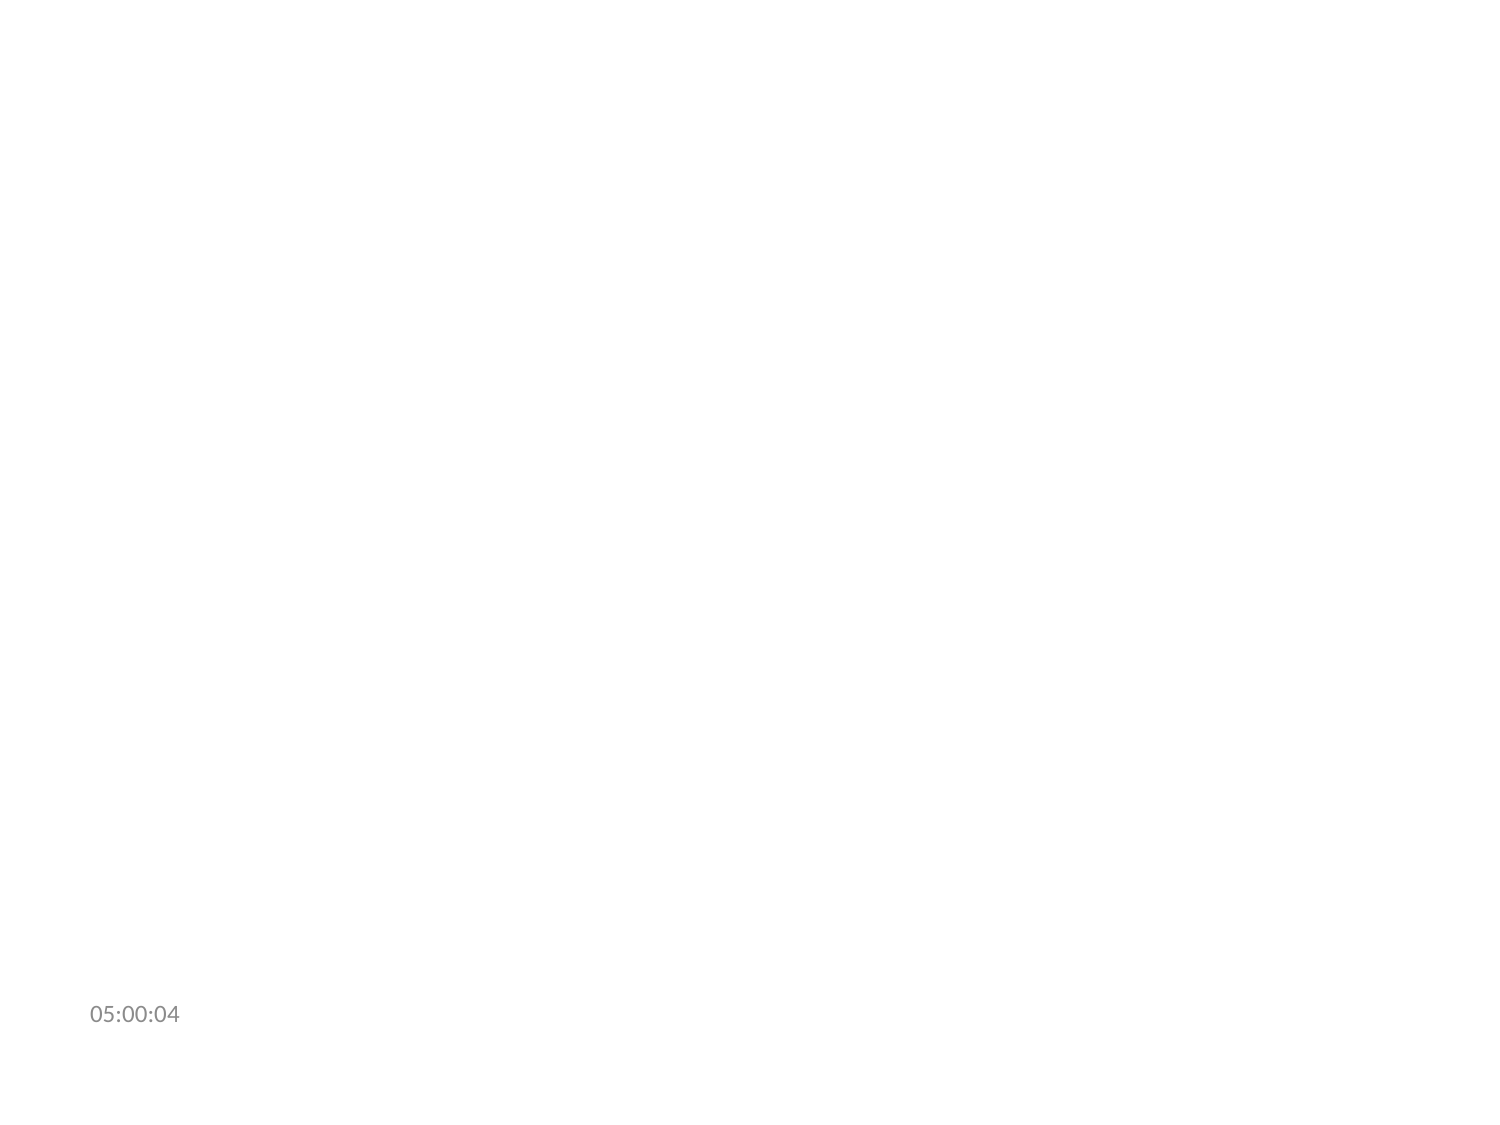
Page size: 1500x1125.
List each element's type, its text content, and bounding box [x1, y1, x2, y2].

text_box 15:35:09 [75, 982, 425, 1043]
